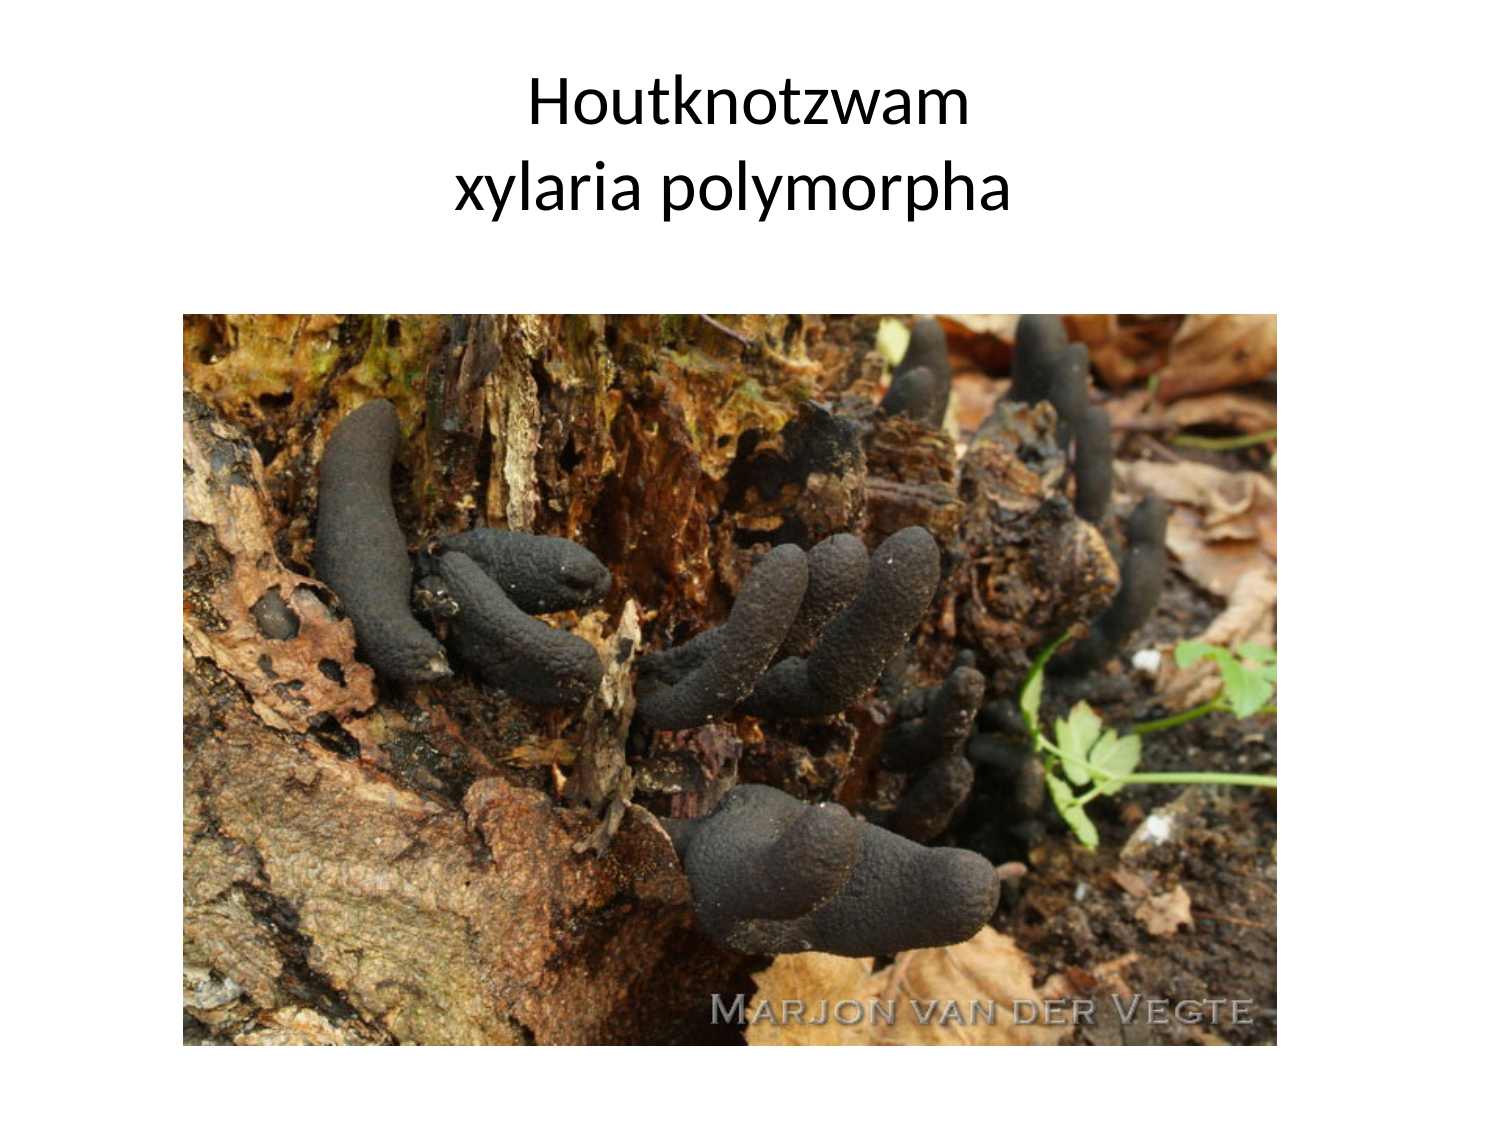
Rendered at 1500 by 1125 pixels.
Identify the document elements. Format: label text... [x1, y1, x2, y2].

title Houtknotzwam xylaria polymorpha [75, 45, 1425, 233]
picture [182, 314, 1277, 1046]
